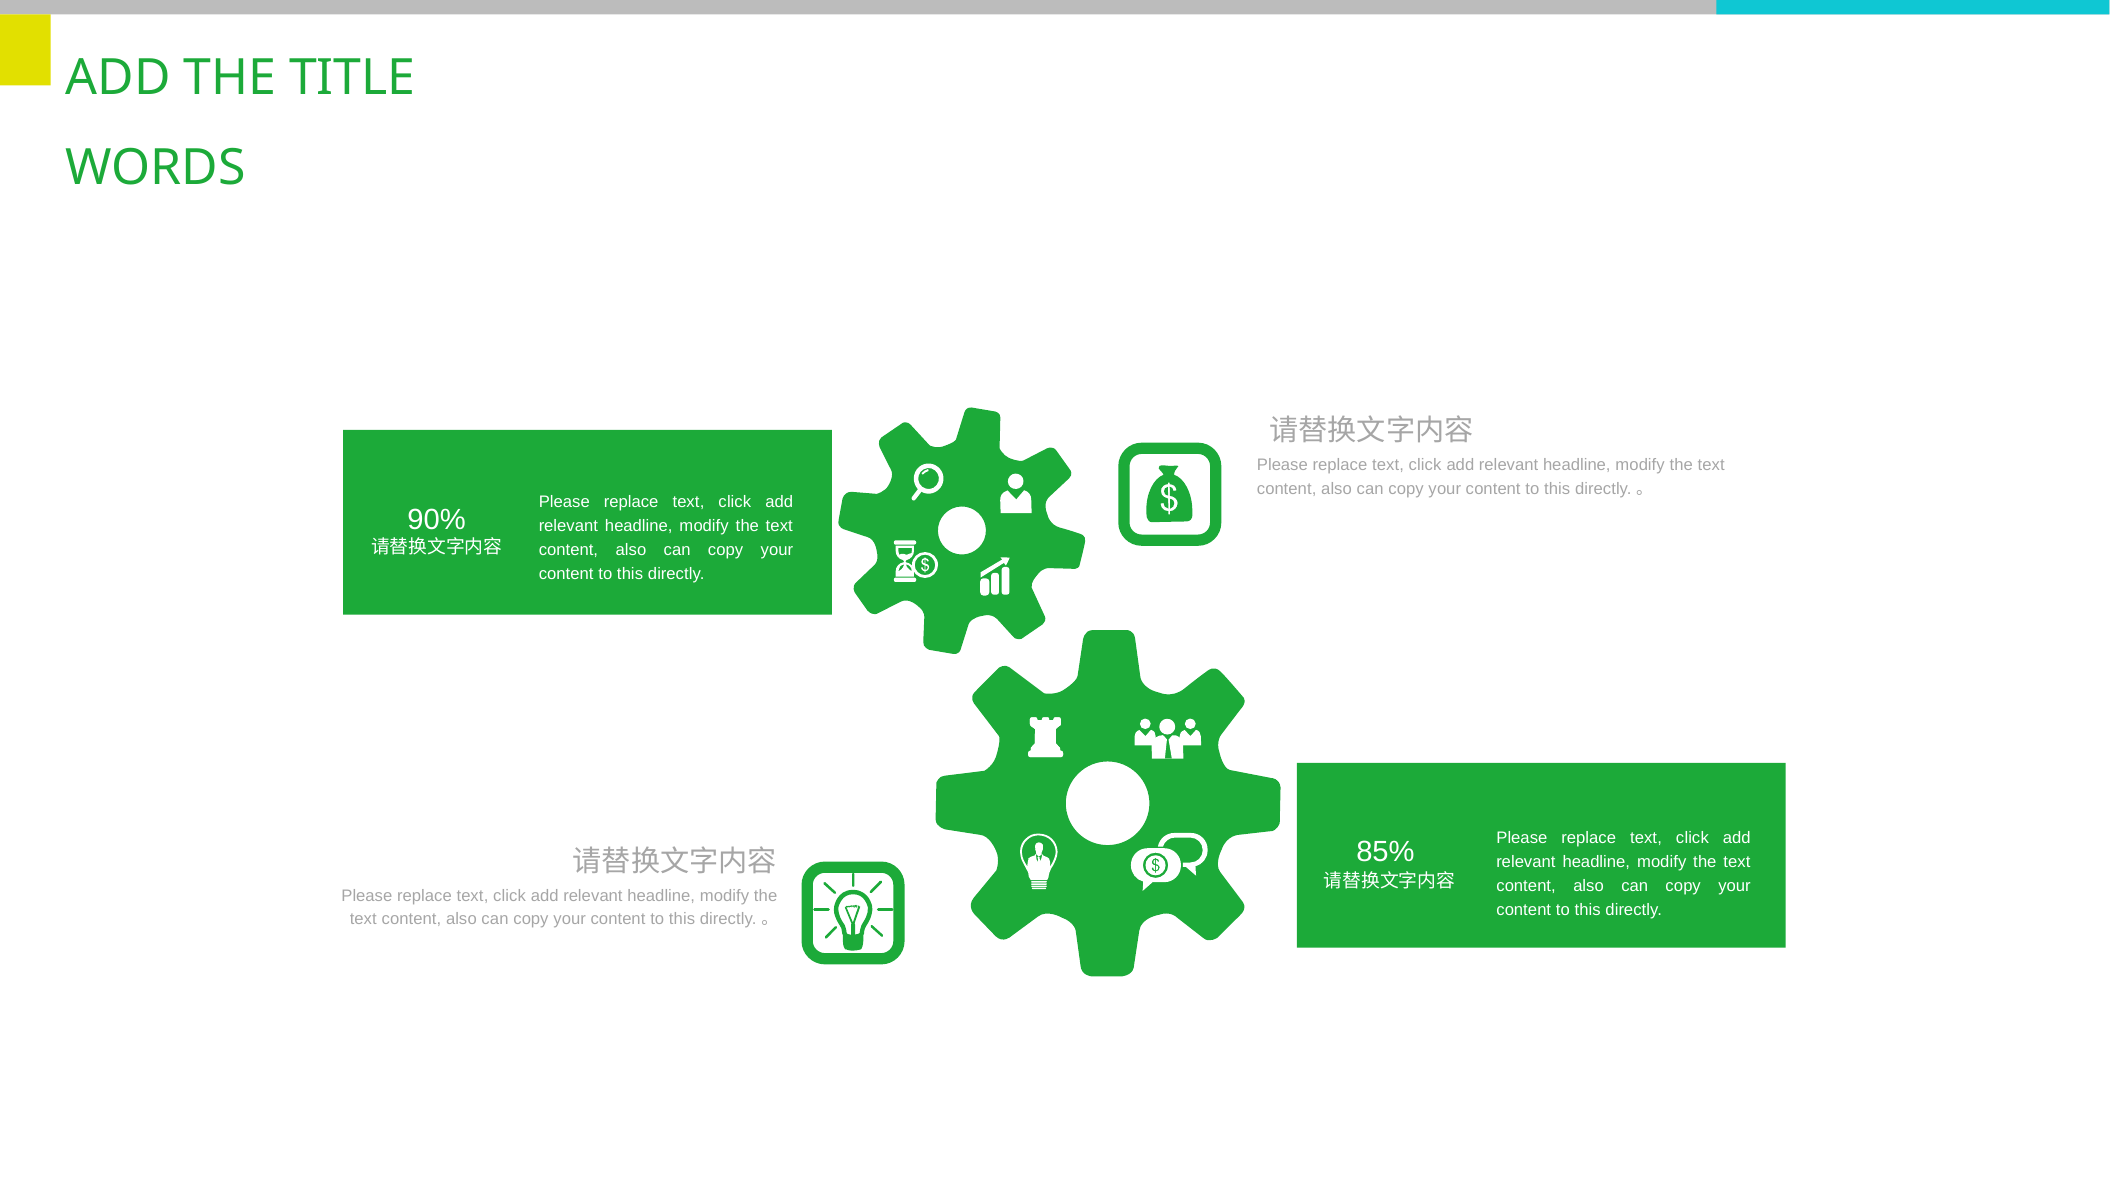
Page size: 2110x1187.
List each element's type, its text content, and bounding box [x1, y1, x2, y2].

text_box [837, 406, 1086, 656]
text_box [343, 429, 832, 615]
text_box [935, 630, 1281, 977]
text_box ADD THE TITLE WORDS [50, 7, 583, 202]
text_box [807, 867, 899, 959]
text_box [309, 835, 778, 927]
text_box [1123, 448, 1216, 541]
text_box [1256, 404, 1783, 497]
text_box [1296, 762, 1786, 948]
